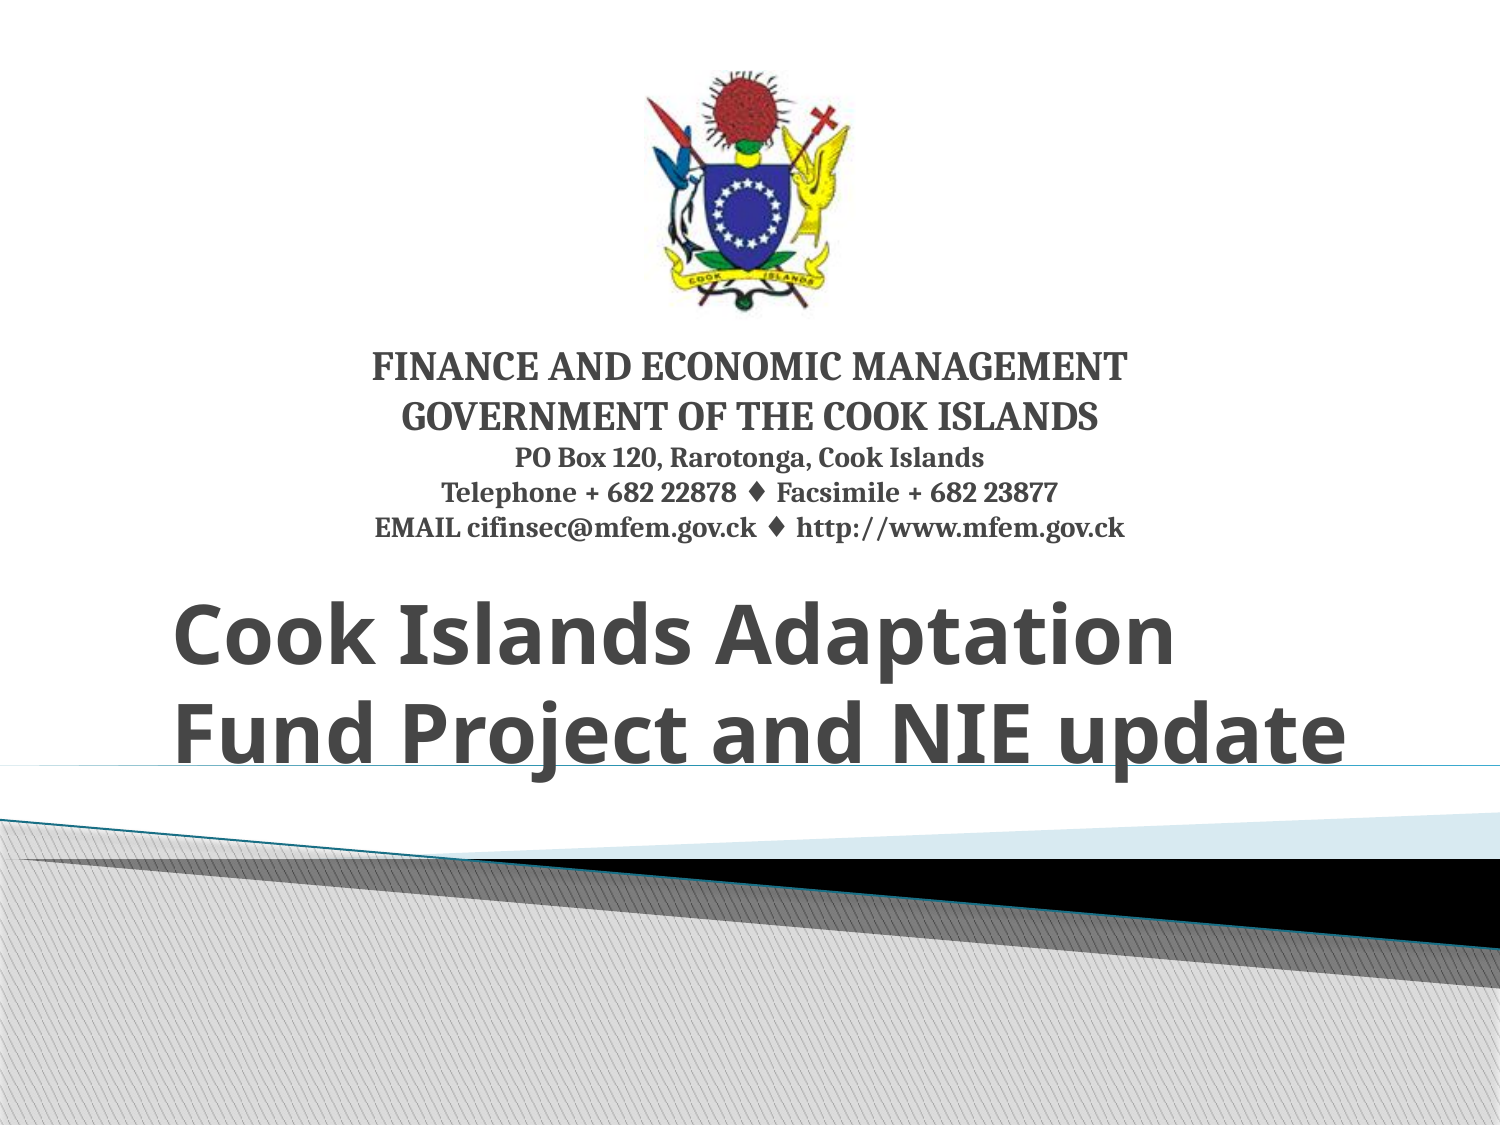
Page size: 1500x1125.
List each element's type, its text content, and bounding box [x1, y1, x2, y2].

subtitle Cook Islands Adaptation Fund Project and NIE update [164, 574, 1395, 862]
picture [5, 859, 1500, 989]
picture [644, 70, 856, 321]
title FINANCE AND ECONOMIC MANAGEMENT GOVERNMENT OF THE COOK ISLANDS PO Box 120, Rarotonga, Cook Islands Telephone + 682 22878 ♦ Facsimile + 682 23877 EMAIL cifinsec@mfem.gov.ck ♦ http://www.mfem.gov.ck [112, 331, 1388, 544]
